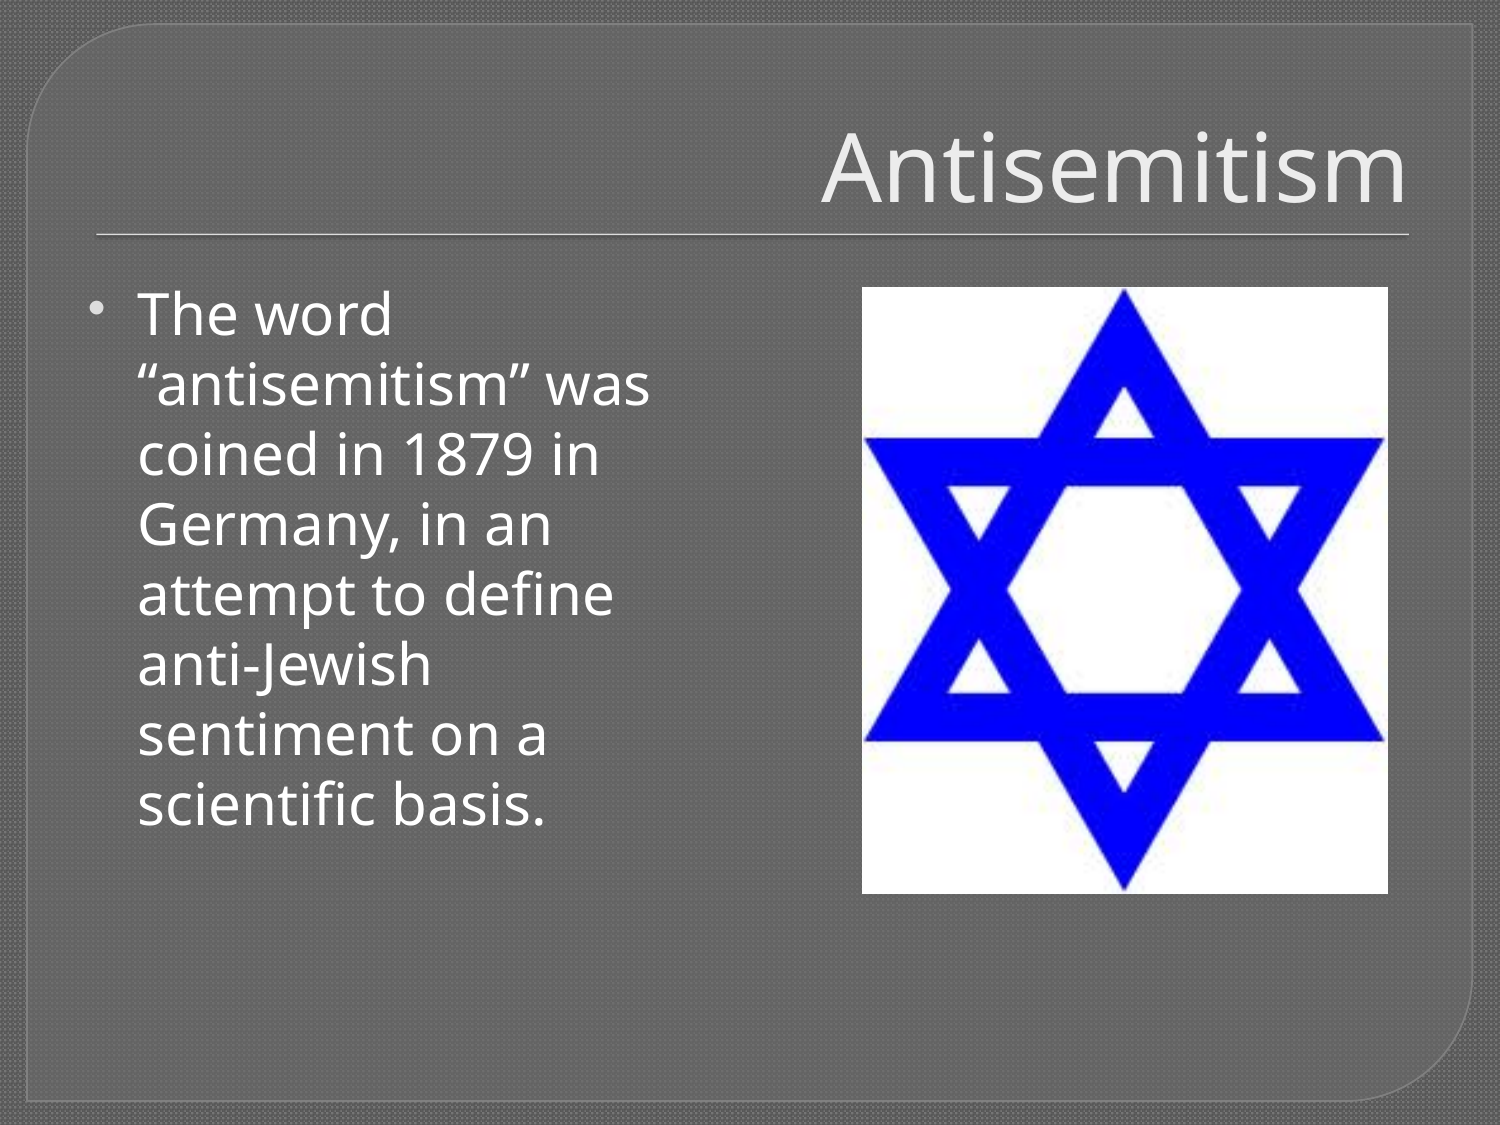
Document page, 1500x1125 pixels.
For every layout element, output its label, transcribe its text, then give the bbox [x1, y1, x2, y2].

list The word “antisemitism” was coined in 1879 in Germany, in an attempt to define anti-Jewish sentiment on a scientific basis. [75, 270, 738, 1013]
picture [862, 287, 1388, 894]
title Antisemitism [75, 41, 1425, 230]
